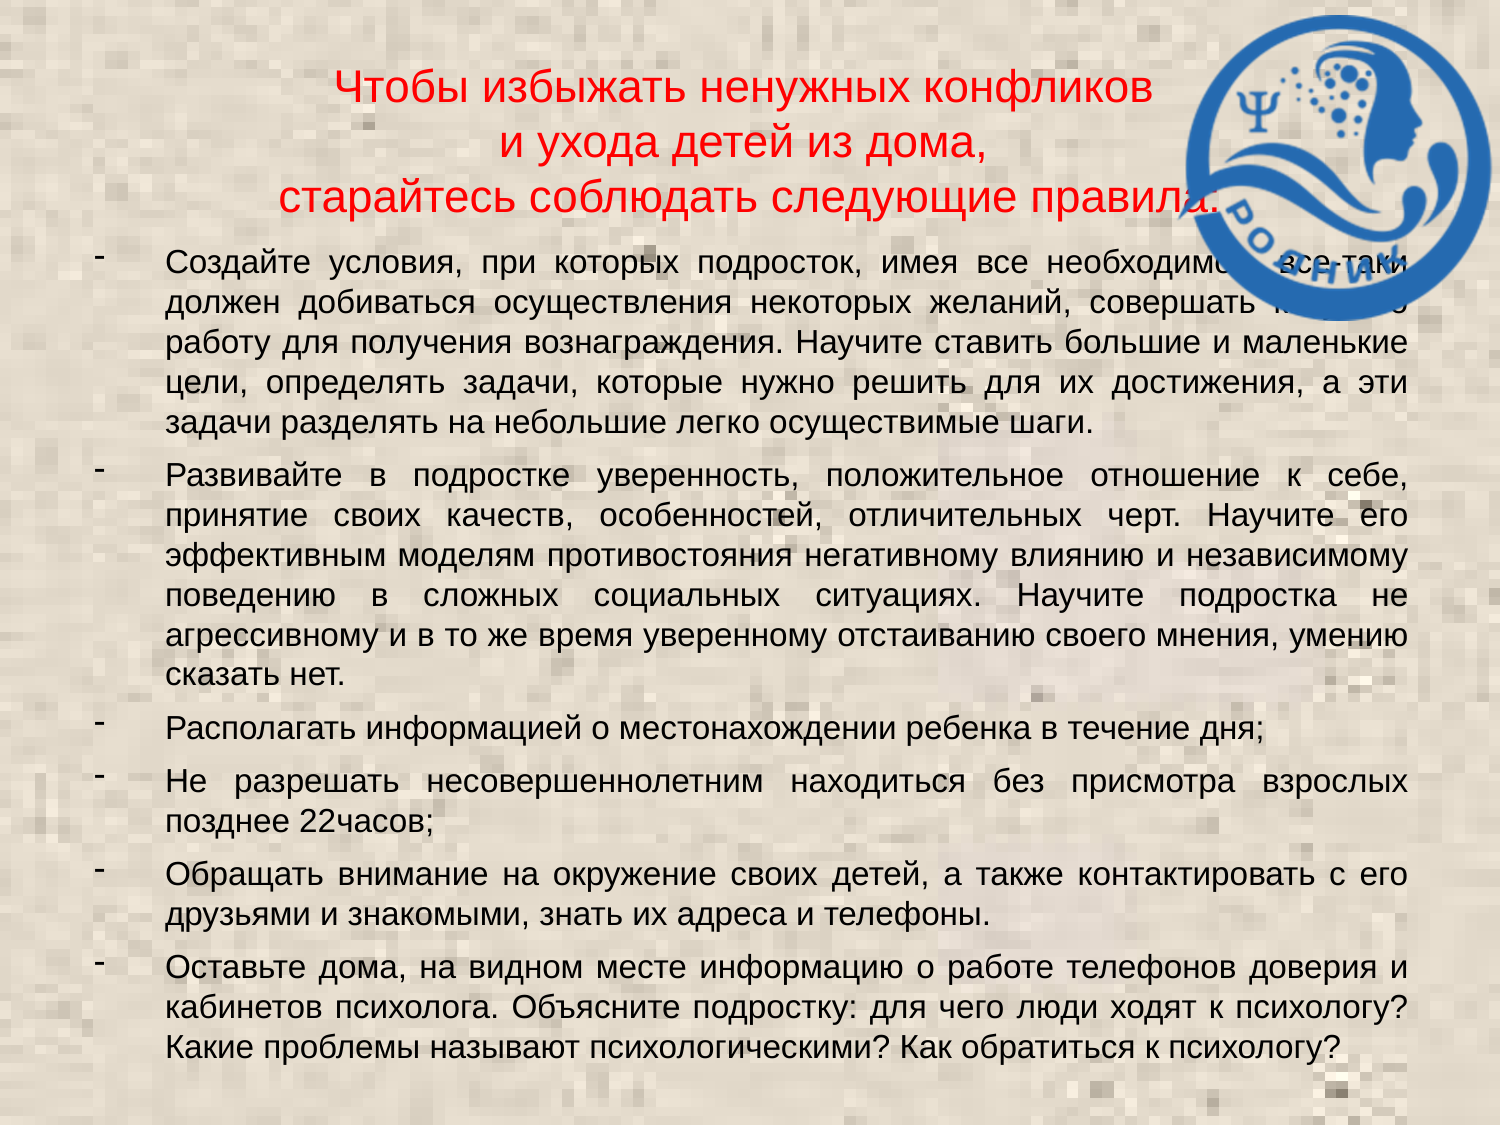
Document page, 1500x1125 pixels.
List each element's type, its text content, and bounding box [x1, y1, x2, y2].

list Создайте условия, при которых подросток, имея все необходимое, все-таки должен добиваться осуществления некоторых желаний, совершать какую-то работу для получения вознаграждения. Научите ставить большие и маленькие цели, определять задачи, которые нужно решить для их достижения, а эти задачи разделять на небольшие легко осуществимые шаги. Развивайте в подростке уверенность, положительное отношение к себе, принятие своих качеств, особенностей, отличительных черт. Научите его эффективным моделям противостояния негативному влиянию и независимому поведению в сложных социальных ситуациях. Научите подростка не агрессивному и в то же время уверенному отстаиванию своего мнения, умению сказать нет. Располагать информацией о местонахождении ребенка в течение дня; Не разрешать несовершеннолетним находиться без присмотра взрослых позднее 22часов; Обращать внимание на окружение своих детей, а также контактировать с его друзьями и знакомыми, знать их адреса и телефоны. Оставьте дома, на видном месте информацию о работе телефонов доверия и кабинетов психолога. Объясните подростку: для чего люди ходят к психологу? Какие проблемы называют психологическими? Как обратиться к психологу? [75, 232, 1425, 975]
picture [0, 0, 1500, 1125]
title Чтобы избыжать ненужных конфликов и ухода детей из дома, старайтесь соблюдать следующие правила: [75, 45, 1110, 232]
